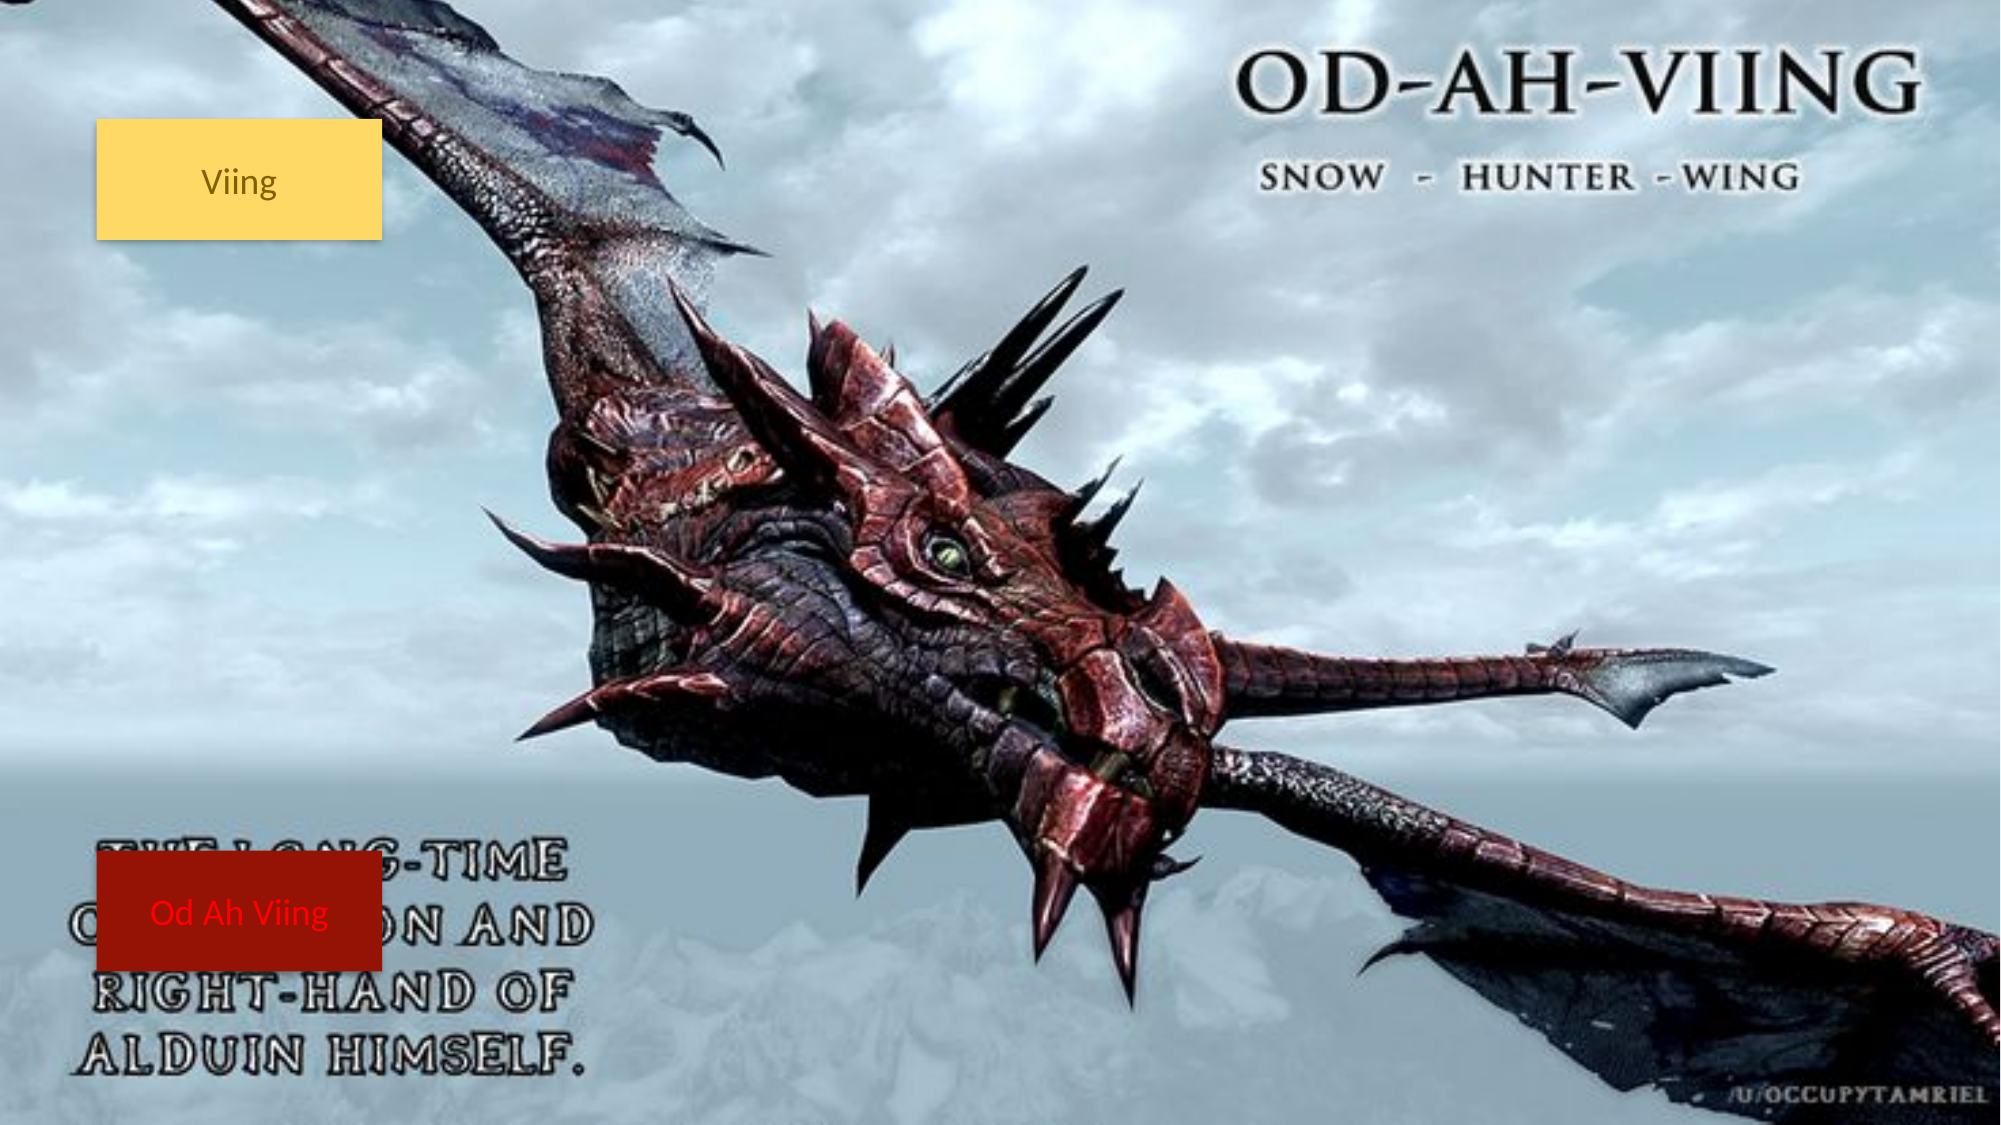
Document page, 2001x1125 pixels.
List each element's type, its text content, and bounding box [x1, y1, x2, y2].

picture [0, 0, 2001, 1125]
text_box Od Ah Viing [96, 849, 383, 972]
text_box Viing [96, 118, 383, 241]
